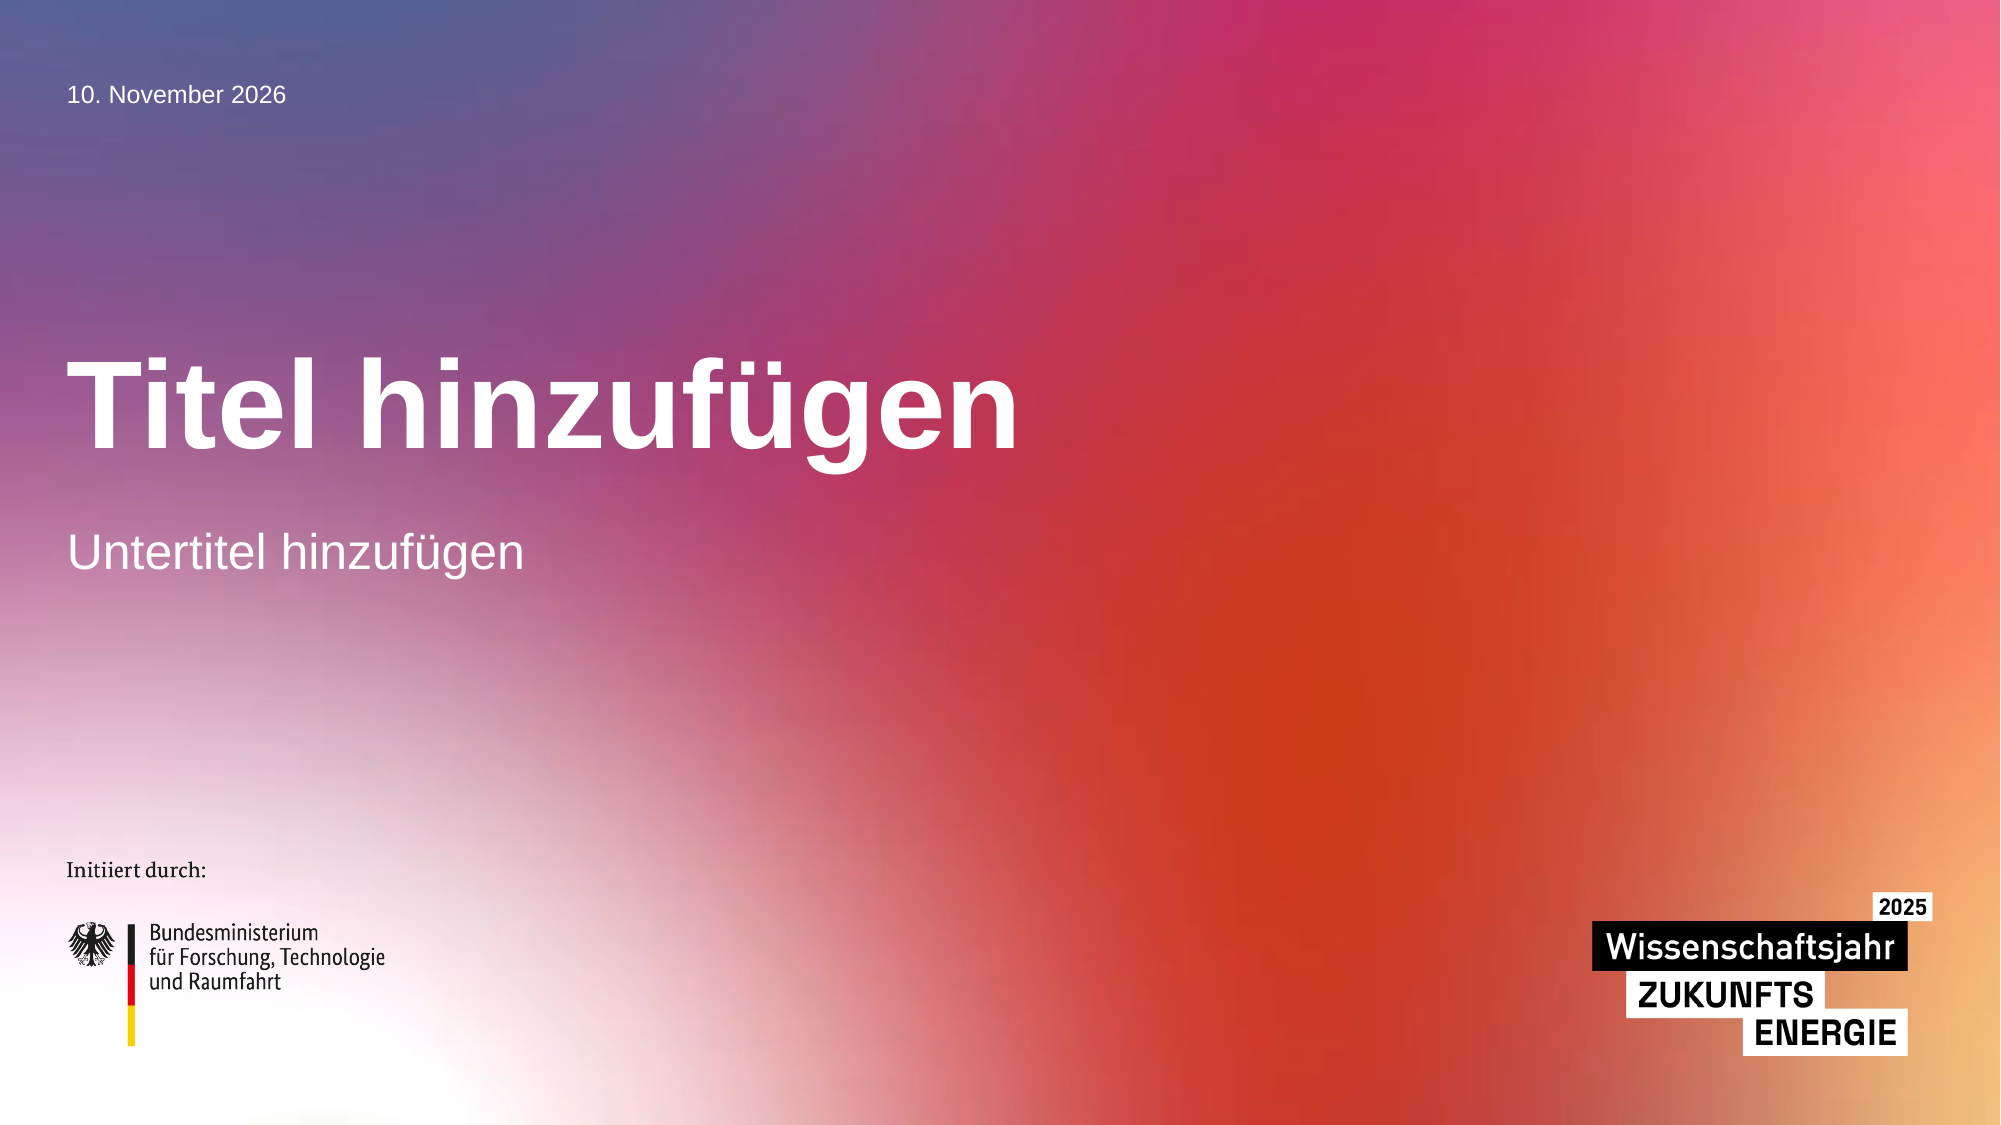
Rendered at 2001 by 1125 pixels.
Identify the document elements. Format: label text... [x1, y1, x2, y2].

subtitle Untertitel hinzufügen [66, 513, 1485, 709]
title Titel hinzufügen [66, 148, 1485, 474]
slide_number 21. Mai 2025 [66, 78, 517, 105]
picture [0, 0, 2001, 1125]
